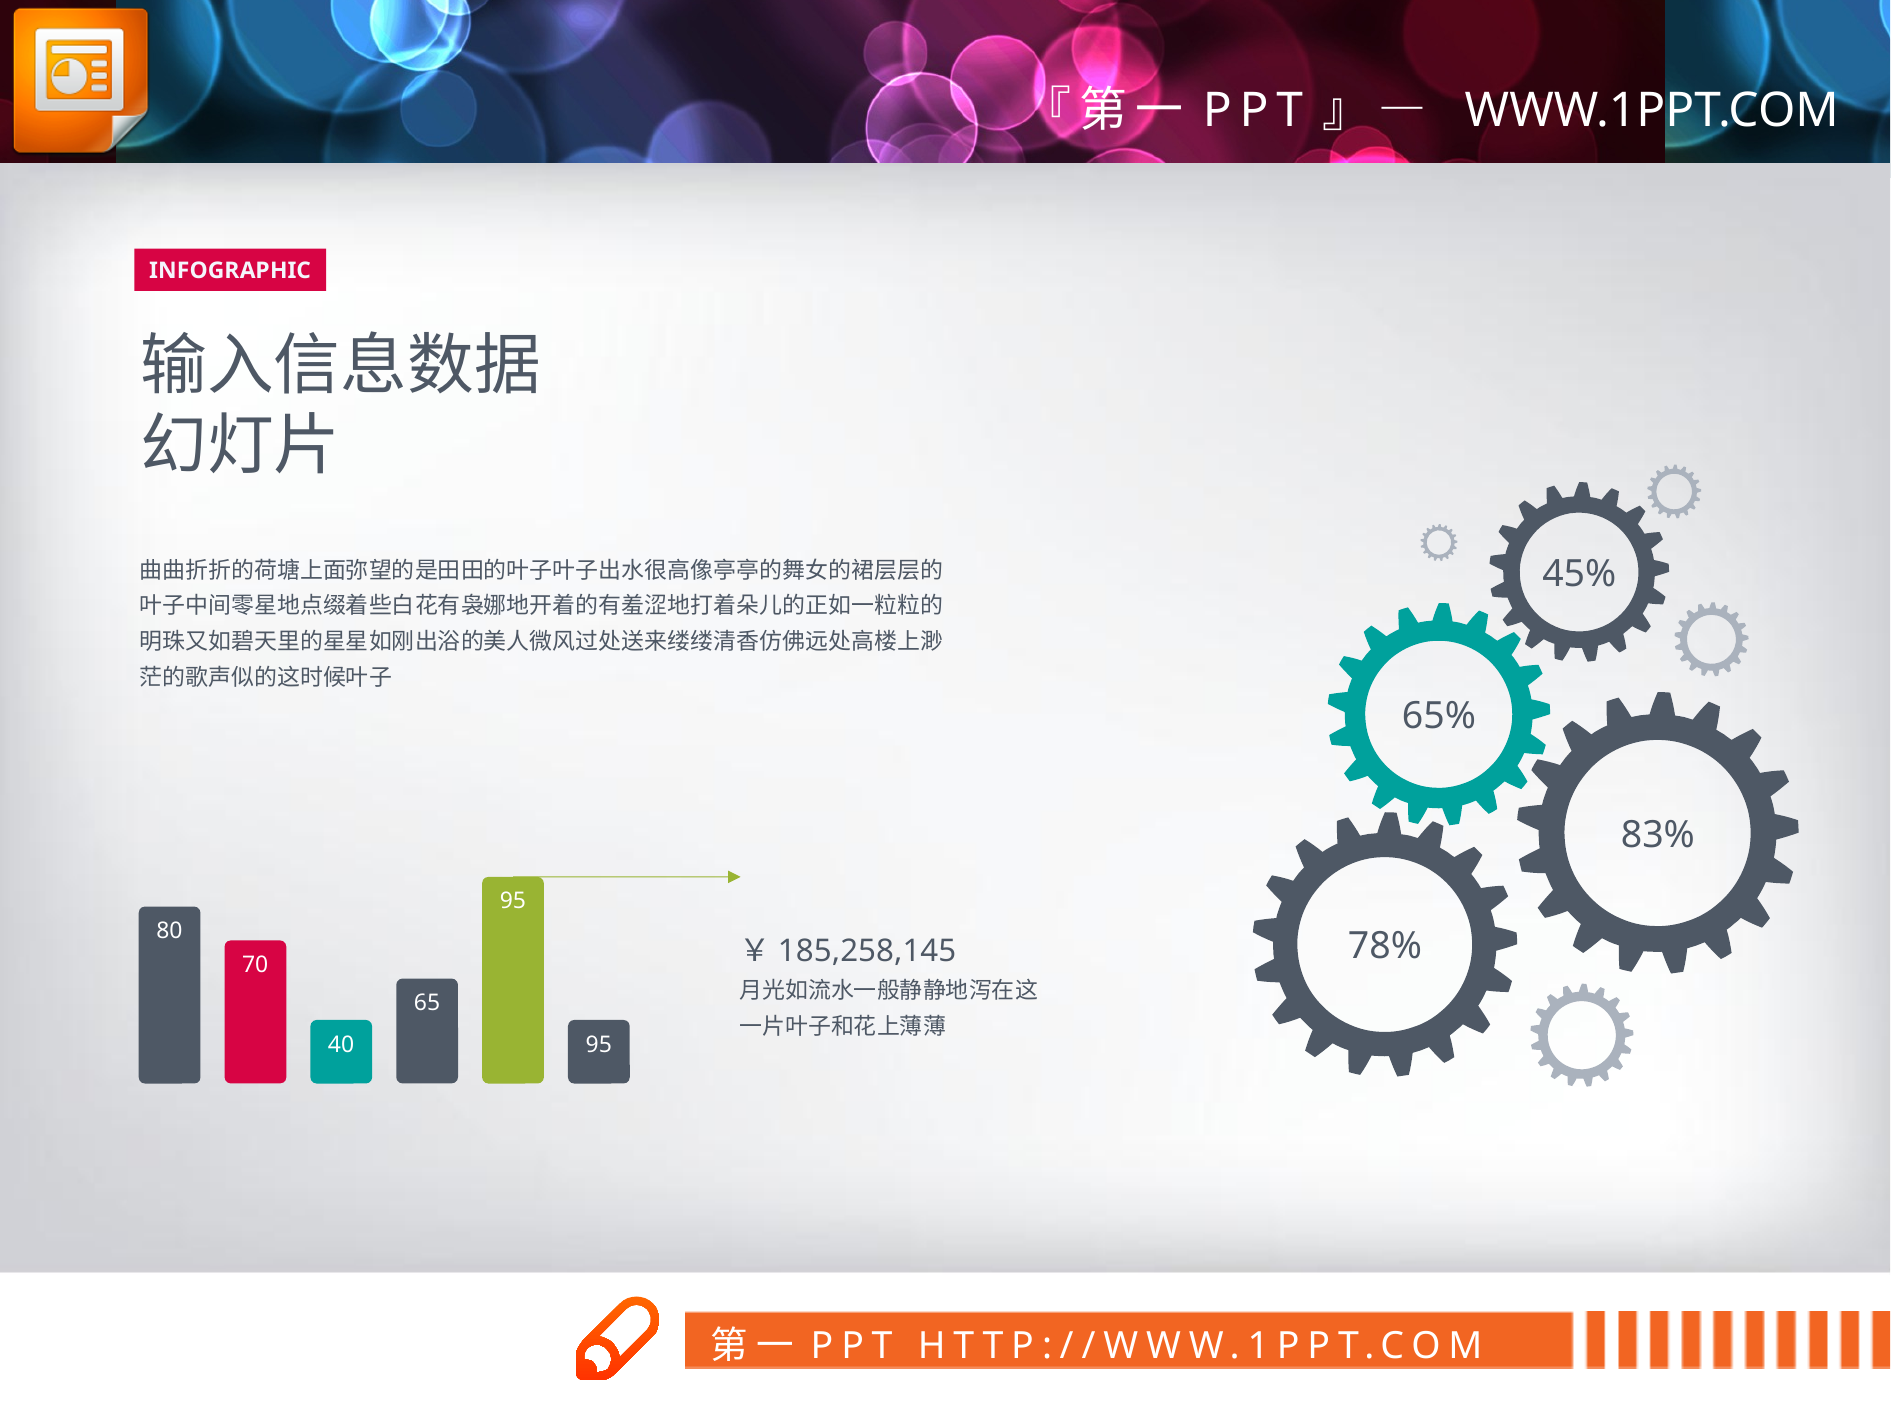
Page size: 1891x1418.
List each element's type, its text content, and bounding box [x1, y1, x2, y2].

text_box ￥185,258,145 月光如流水一般静静地泻在这一片叶子和花上薄薄 [724, 911, 1057, 1047]
text_box [1252, 812, 1518, 1077]
text_box 95 [567, 1019, 630, 1084]
text_box 83% [1605, 802, 1710, 863]
text_box 78% [1333, 914, 1437, 974]
text_box 输入信息数据 幻灯片 [125, 314, 556, 490]
text_box [1517, 692, 1799, 974]
text_box [1420, 524, 1458, 562]
text_box INFOGRAPHIC [134, 248, 327, 291]
text_box 95 [482, 876, 544, 1084]
text_box 65% [1387, 683, 1492, 744]
text_box [1647, 464, 1702, 519]
text_box [1674, 602, 1749, 677]
picture [0, 0, 1891, 1275]
text_box [1327, 603, 1551, 826]
picture [685, 1311, 1891, 1369]
text_box 65 [396, 978, 459, 1084]
text_box [1530, 983, 1634, 1087]
text_box 曲曲折折的荷塘上面弥望的是田田的叶子叶子出水很高像亭亭的舞女的裙层层的叶子中间零星地点缀着些白花有袅娜地开着的有羞涩地打着朵儿的正如一粒粒的明珠又如碧天里的星星如刚出浴的美人微风过处送来缕缕清香仿佛远处高楼上渺茫的歌声似的这时候叶子 [124, 539, 968, 698]
text_box 45% [1527, 541, 1632, 602]
text_box 80 [138, 906, 201, 1084]
text_box 70 [224, 940, 287, 1084]
text_box [1489, 482, 1670, 662]
text_box 40 [310, 1019, 373, 1084]
